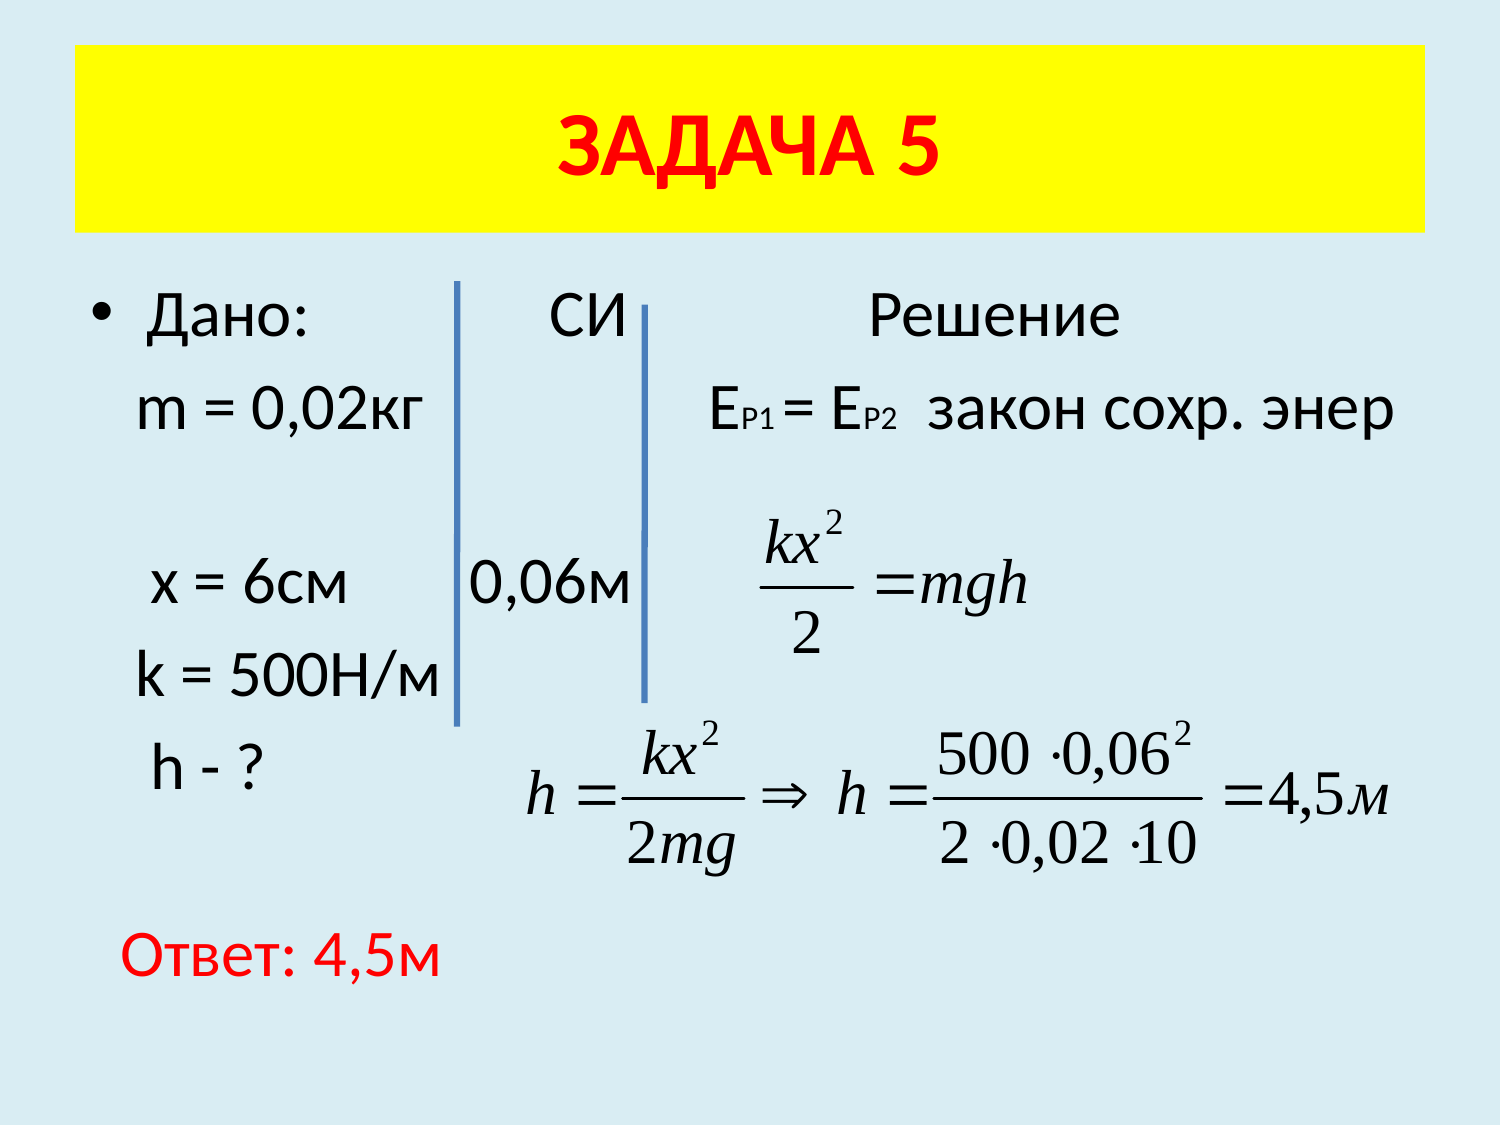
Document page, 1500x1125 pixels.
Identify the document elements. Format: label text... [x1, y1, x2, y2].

list Дано: СИ Решение m = 0,02кг ЕР1 = ЕР2 закон сохр. энер x = 6см 0,06м k = 500Н/м h - ? Ответ: 4,5м [75, 262, 1425, 1005]
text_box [515, 702, 1400, 889]
title ЗАДАЧА 5 [75, 45, 1425, 233]
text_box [749, 491, 1042, 668]
